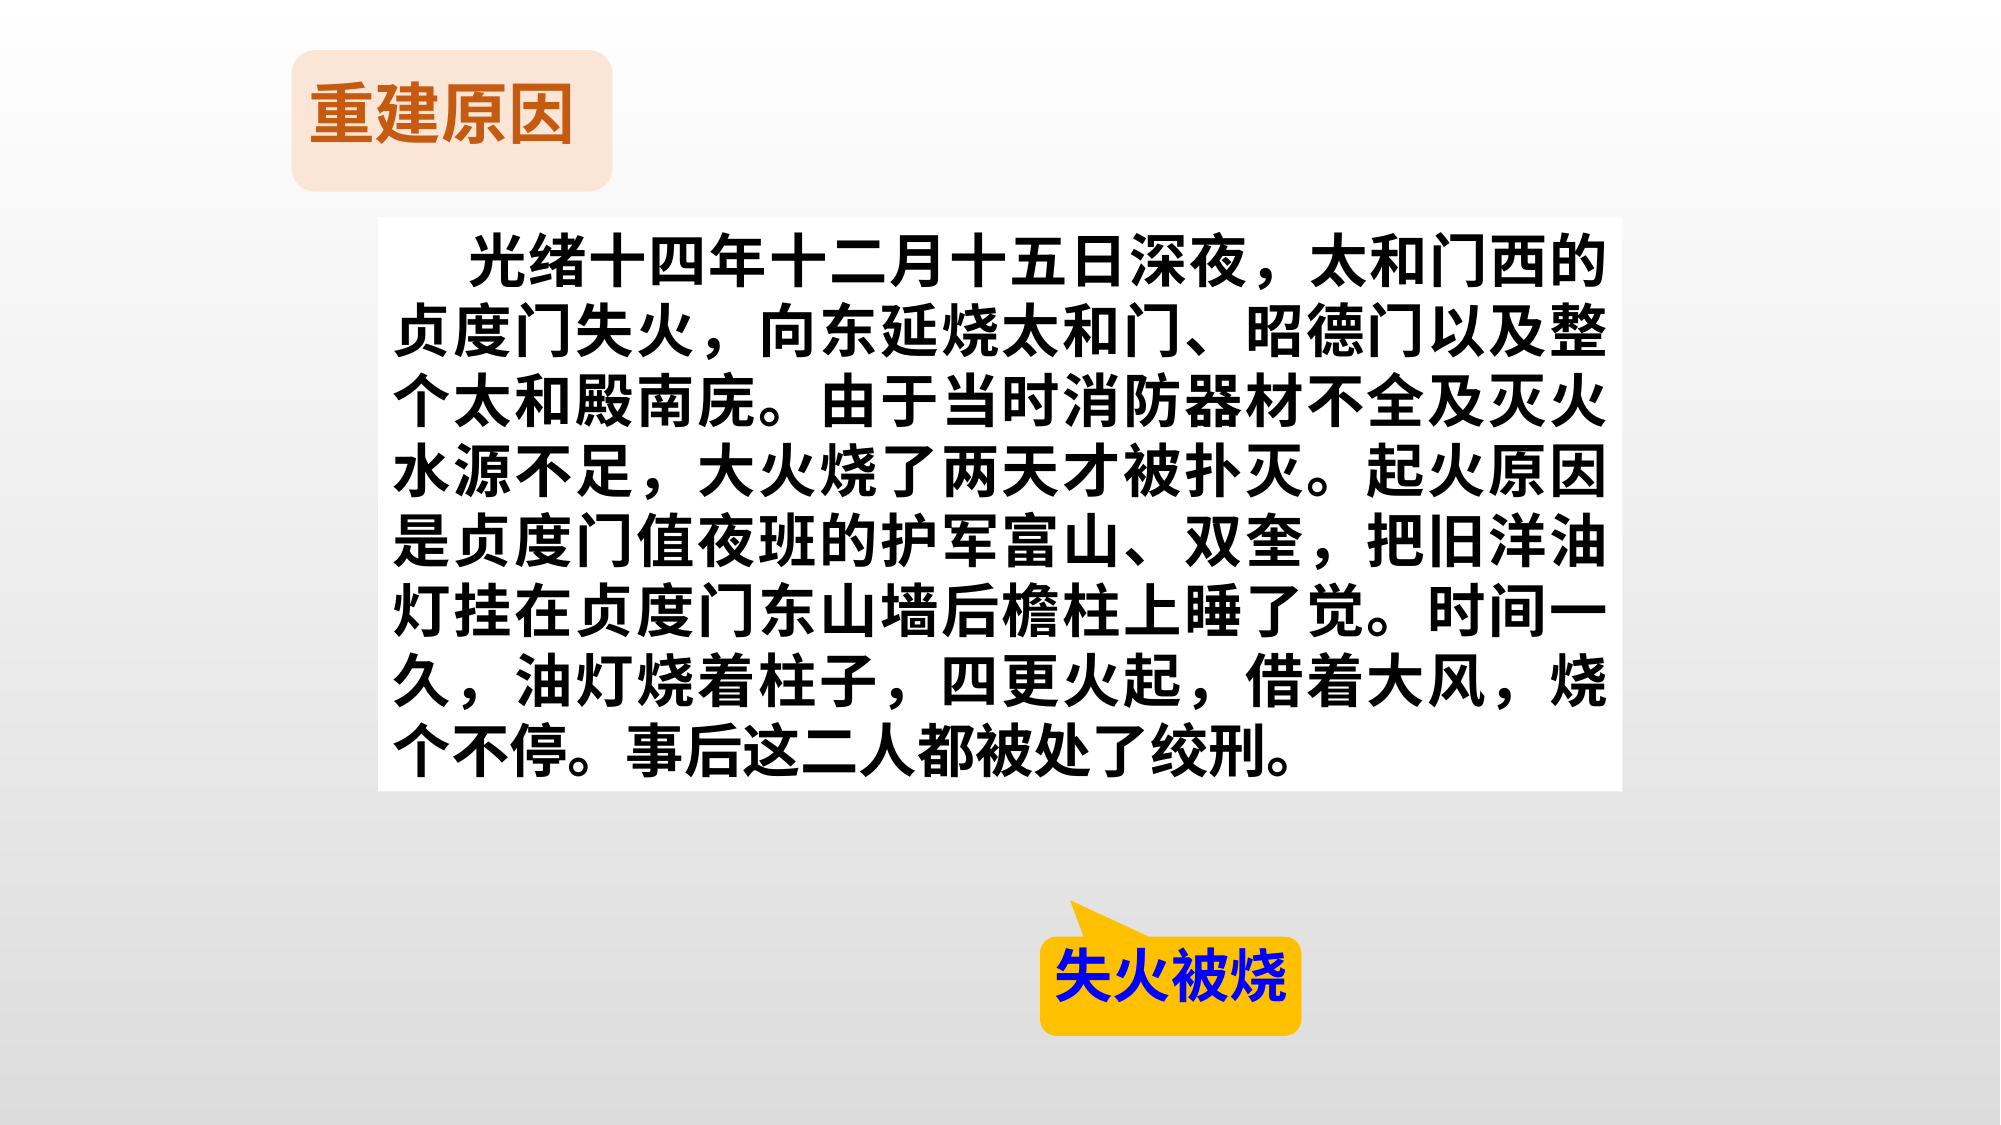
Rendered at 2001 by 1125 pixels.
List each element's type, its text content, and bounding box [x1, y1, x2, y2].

text_box 光绪十四年十二月十五日深夜，太和门西的贞度门失火，向东延烧太和门、昭德门以及整个太和殿南庑。由于当时消防器材不全及灭火水源不足，大火烧了两天才被扑灭。起火原因是贞度门值夜班的护军富山、双奎，把旧洋油灯挂在贞度门东山墙后檐柱上睡了觉。时间一久，油灯烧着柱子，四更火起，借着大风，烧个不停。事后这二人都被处了绞刑。 [378, 216, 1623, 792]
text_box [291, 50, 613, 192]
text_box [1037, 931, 1305, 1036]
